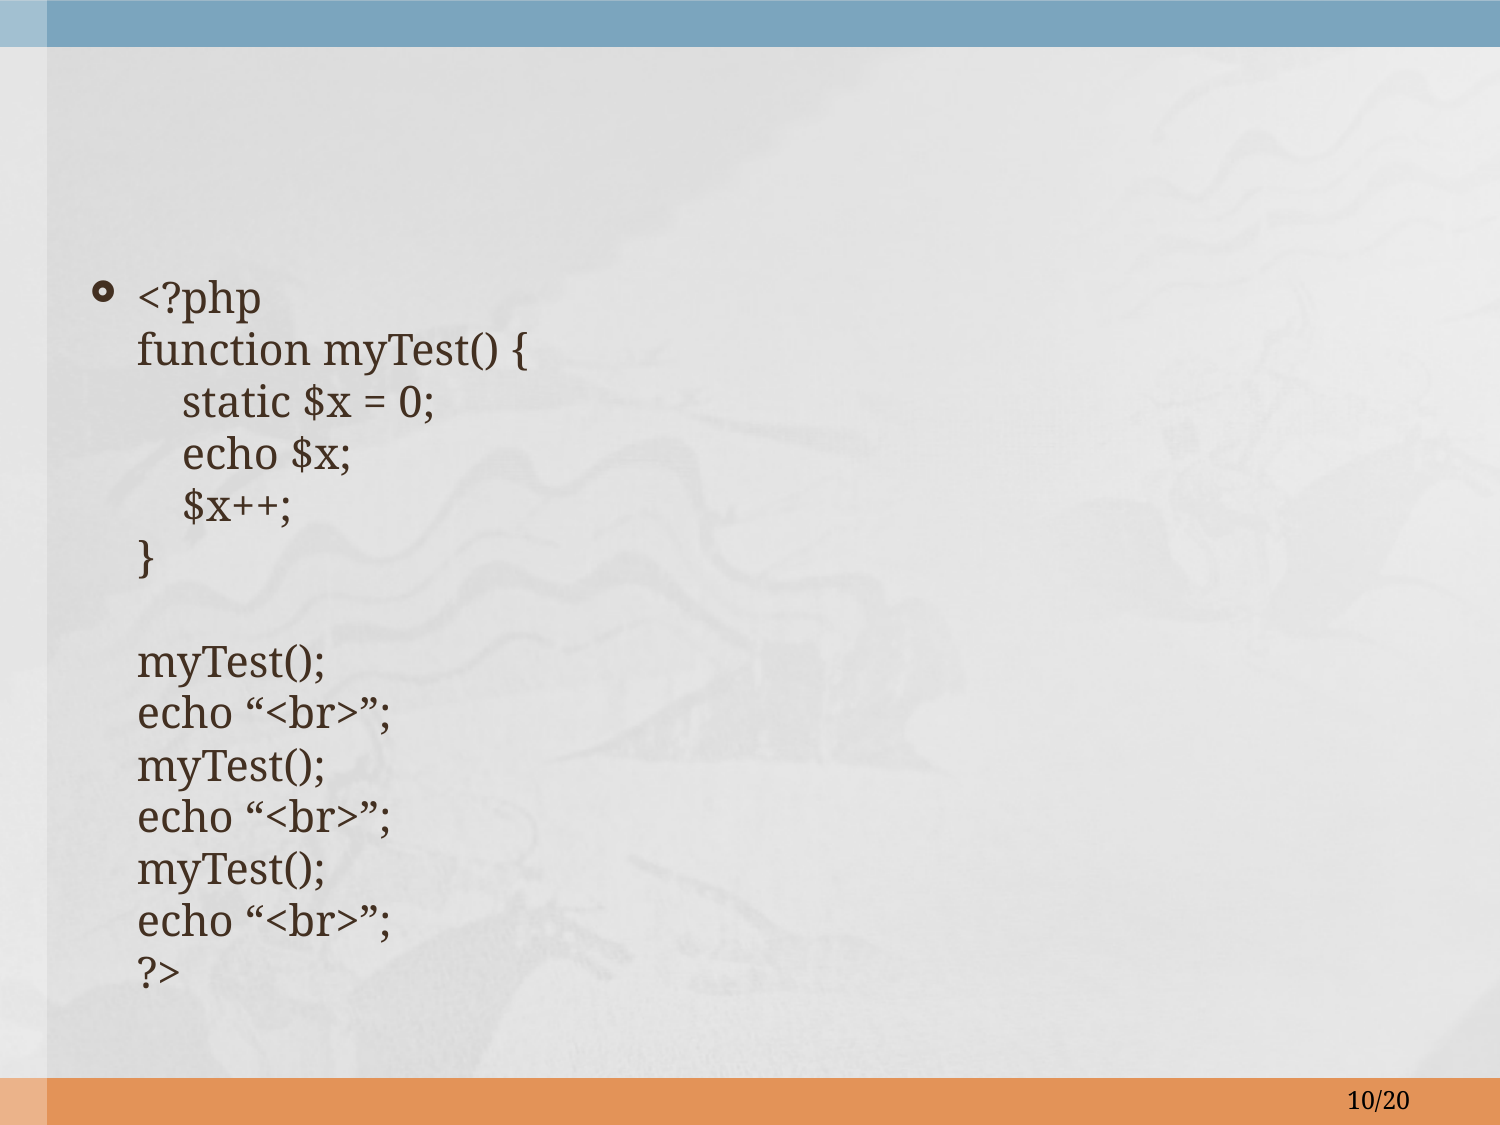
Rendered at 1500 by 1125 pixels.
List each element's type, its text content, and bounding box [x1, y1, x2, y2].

list <?php function myTest() { static $x = 0; echo $x; $x++; } myTest(); echo “<br>”; myTest(); echo “<br>”; myTest(); echo “<br>”; ?> [75, 262, 1425, 1005]
slide_number 10/20 [1074, 1078, 1425, 1125]
